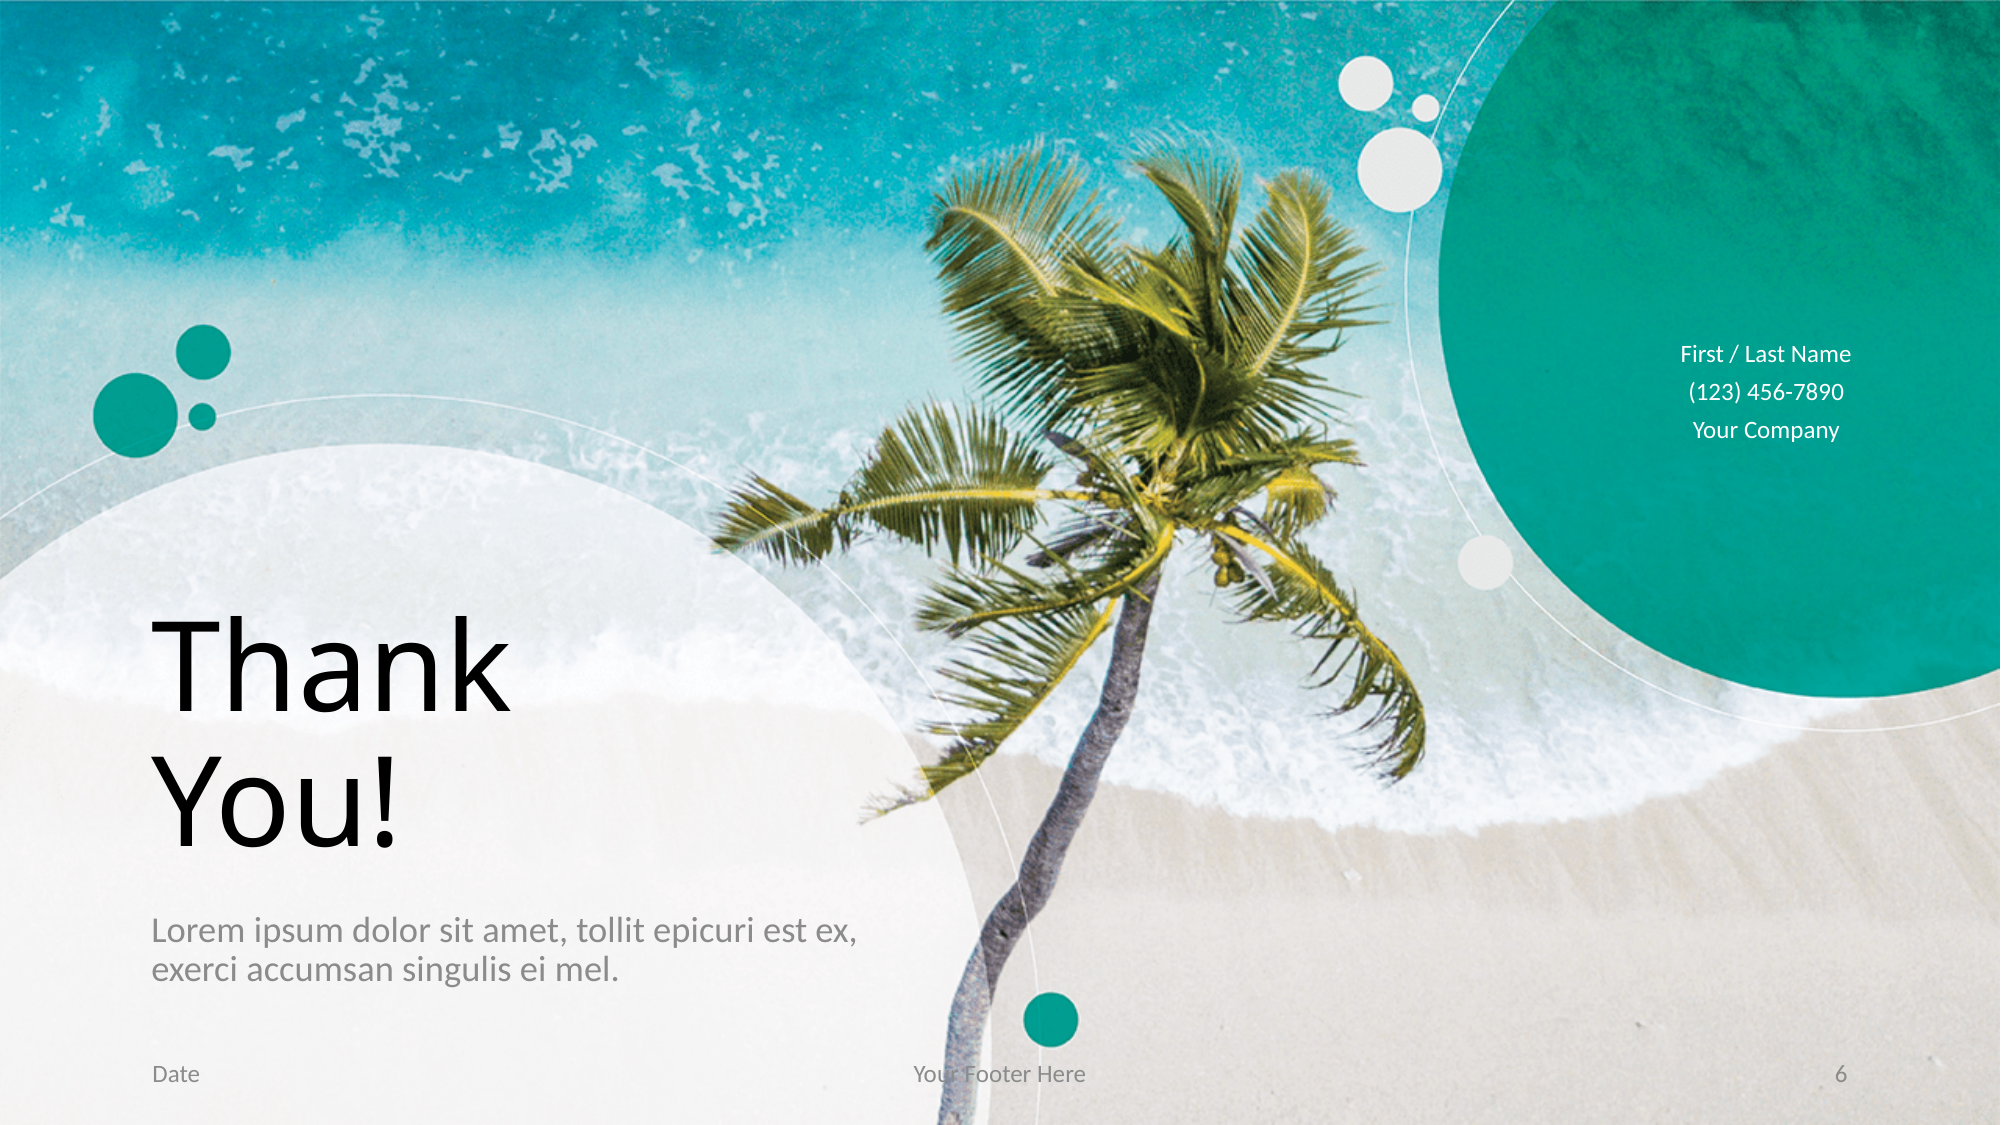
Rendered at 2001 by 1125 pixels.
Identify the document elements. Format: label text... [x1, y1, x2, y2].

picture [0, 0, 2000, 1125]
title Thank You! [136, 519, 750, 882]
list (123) 456-7890 [1626, 373, 1906, 411]
slide_number Date [137, 1042, 588, 1103]
slide_number 6 [1412, 1042, 1863, 1103]
list First / Last Name [1626, 336, 1906, 373]
footer Your Footer Here [662, 1042, 1338, 1103]
list Lorem ipsum dolor sit amet, tollit epicuri est ex, exerci accumsan singulis ei mel. [136, 903, 917, 999]
list Your Company [1626, 411, 1906, 450]
